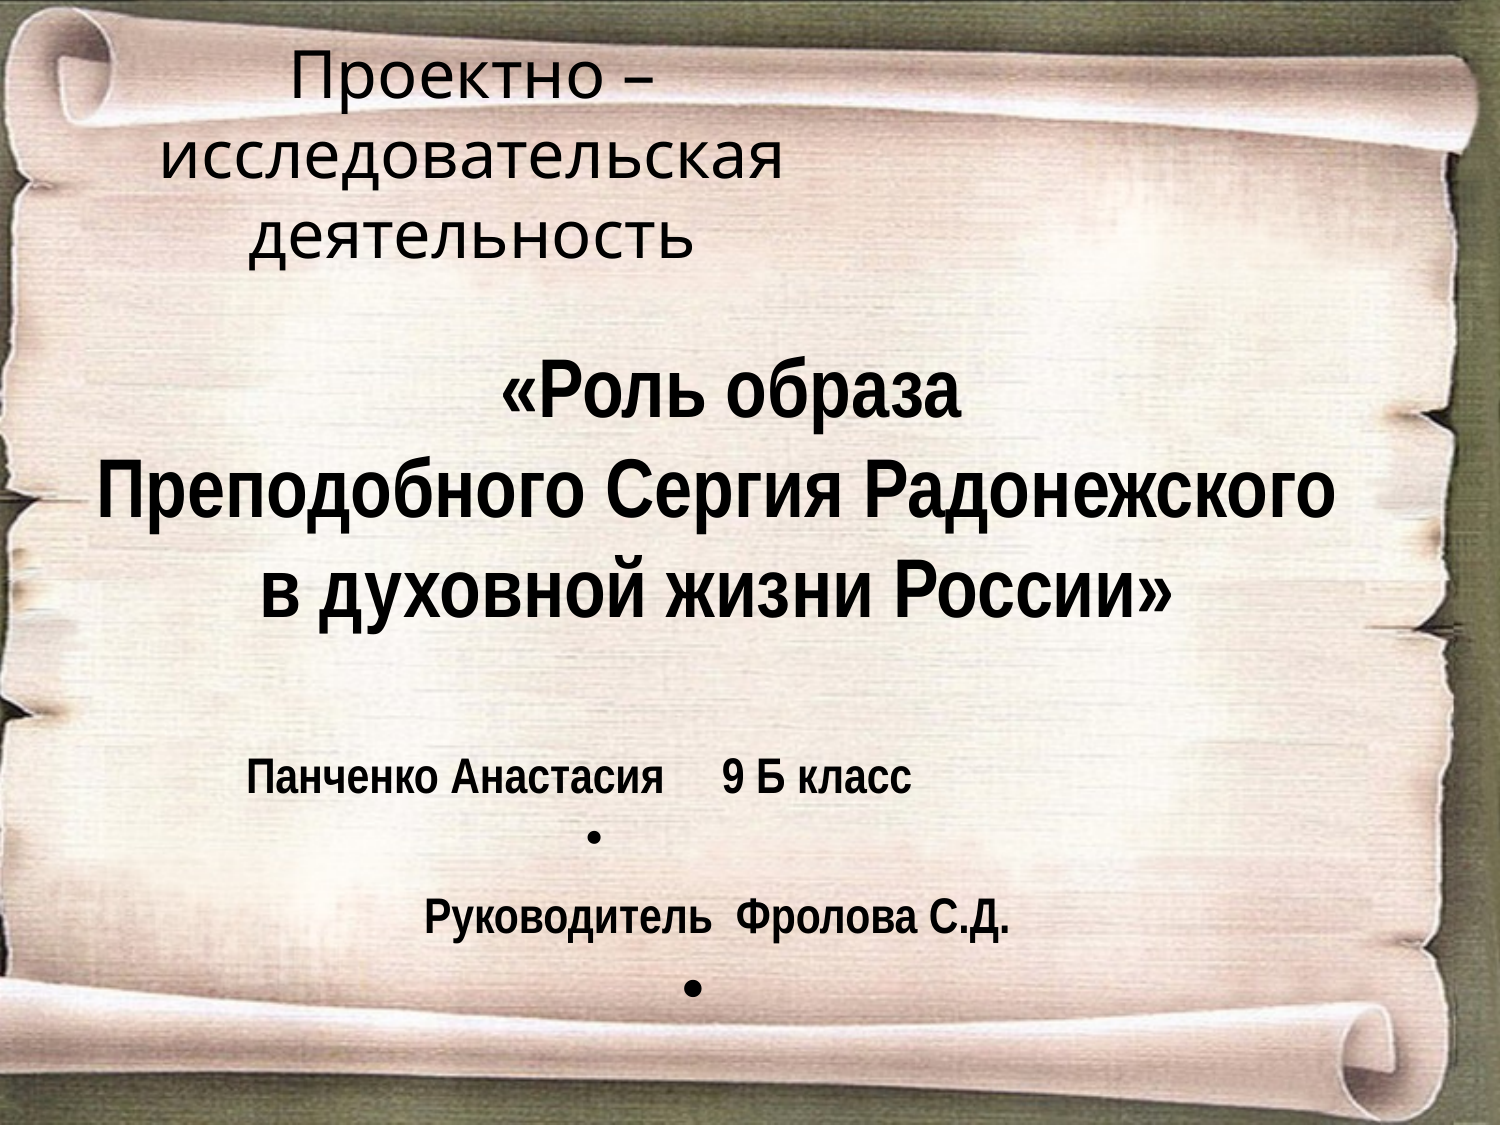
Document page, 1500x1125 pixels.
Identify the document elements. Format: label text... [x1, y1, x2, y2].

list «Роль образа Преподобного Сергия Радонежского в духовной жизни России» Панченко Анастасия 9 Б класс Руководитель Фролова С.Д. [0, 326, 1436, 1125]
title Проектно – исследовательская деятельность [76, 77, 869, 326]
picture [0, 0, 1500, 1125]
